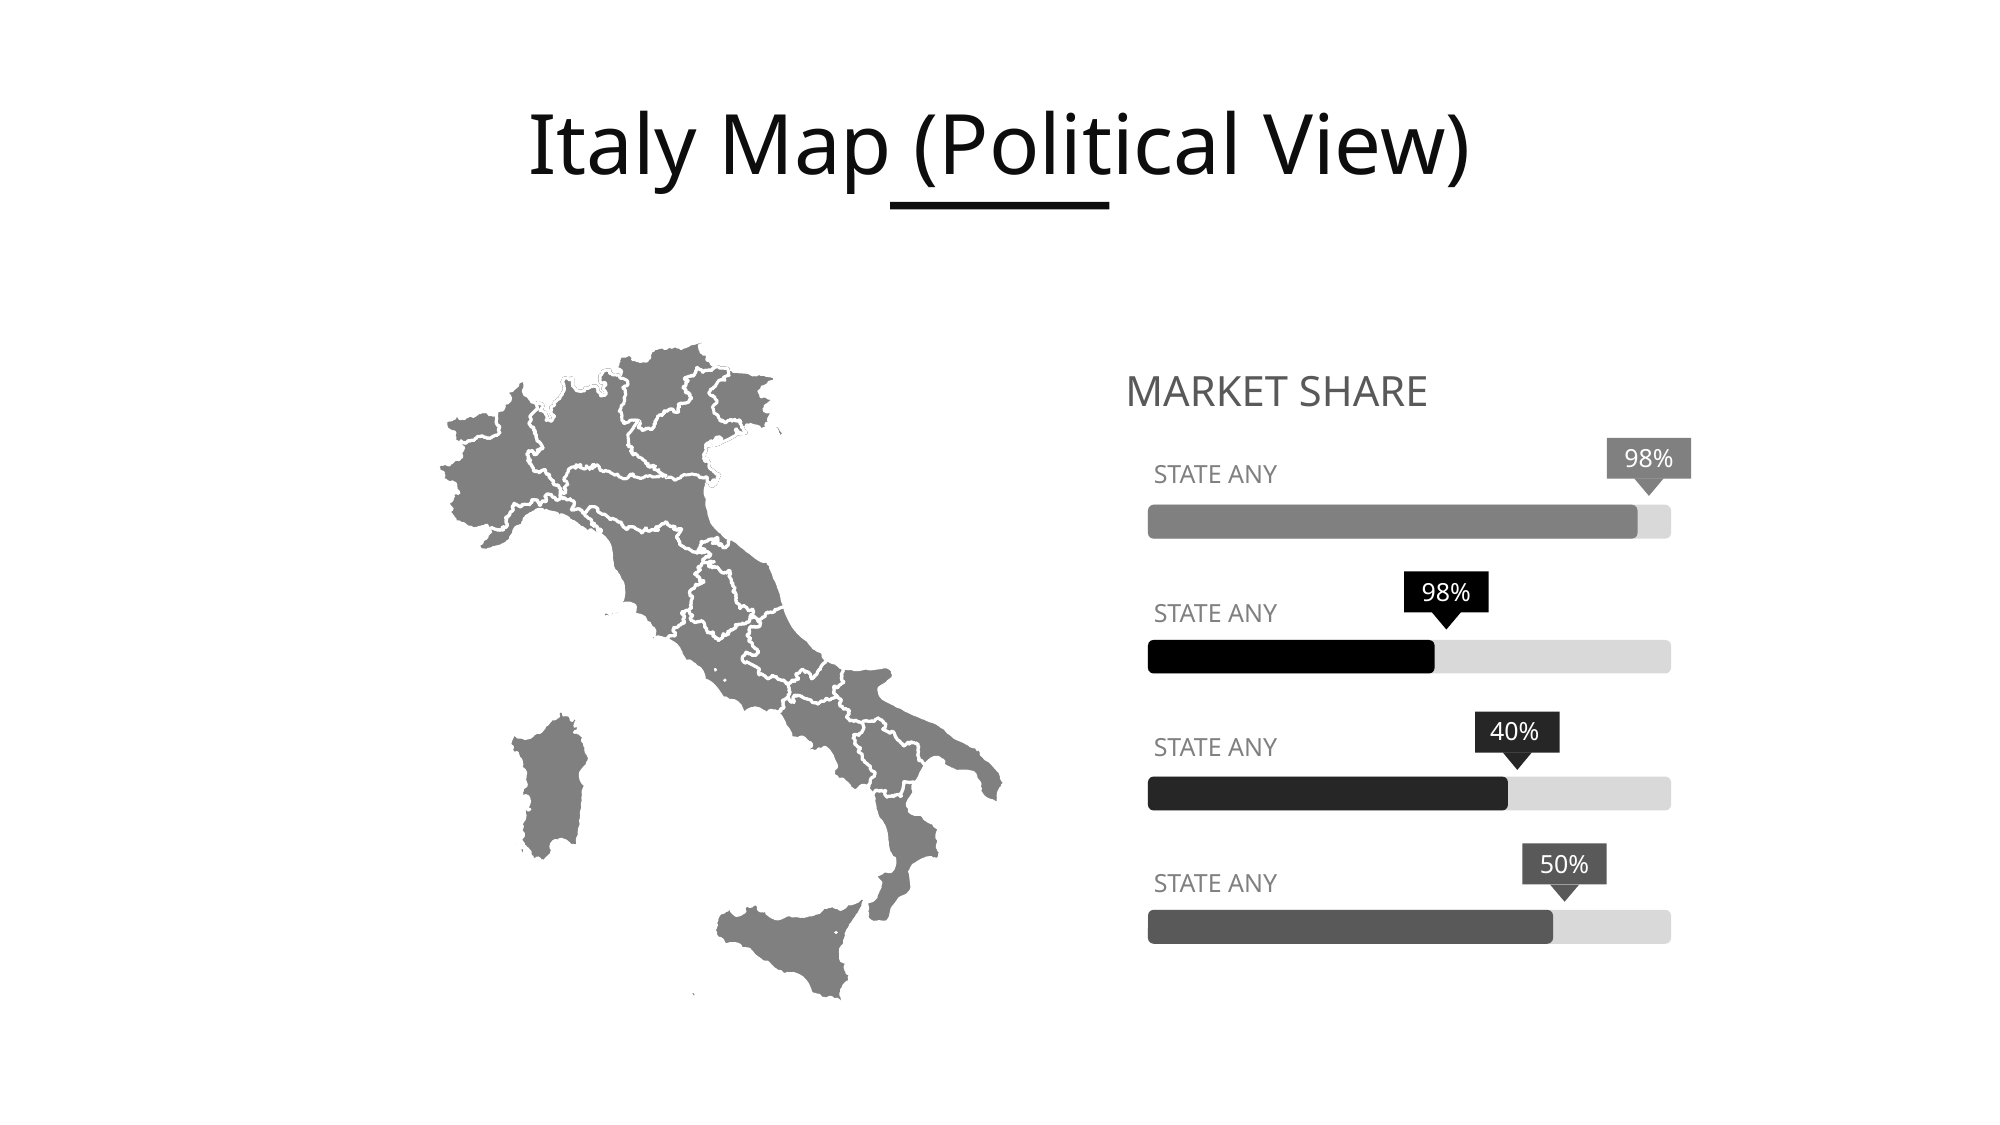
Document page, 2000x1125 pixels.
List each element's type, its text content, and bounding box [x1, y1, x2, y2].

text_box Italy Map (Political View) [0, 96, 2000, 187]
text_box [436, 340, 1005, 1057]
text_box [1504, 776, 1672, 811]
text_box [1404, 571, 1489, 613]
text_box 40% [1479, 708, 1551, 762]
text_box [1147, 639, 1435, 674]
text_box STATE ANY [1146, 450, 1407, 511]
text_box [1147, 909, 1554, 944]
text_box [1510, 762, 1524, 770]
text_box 50% [1529, 840, 1600, 895]
text_box STATE ANY [1146, 590, 1407, 651]
text_box STATE ANY [1146, 723, 1407, 784]
text_box [1551, 711, 1560, 753]
text_box [1606, 437, 1692, 479]
text_box STATE ANY [1146, 860, 1407, 920]
text_box [1634, 478, 1664, 496]
text_box MARKET SHARE [1125, 343, 1717, 437]
text_box [1147, 504, 1638, 539]
text_box [1558, 895, 1571, 902]
text_box [1475, 711, 1479, 753]
text_box [888, 200, 1111, 211]
text_box [1633, 504, 1672, 539]
text_box [1147, 776, 1508, 811]
text_box [1600, 843, 1607, 885]
text_box 98% [1410, 576, 1482, 631]
text_box [1522, 843, 1529, 885]
text_box [1548, 909, 1672, 944]
text_box [1430, 639, 1672, 674]
text_box 98% [1613, 442, 1685, 497]
